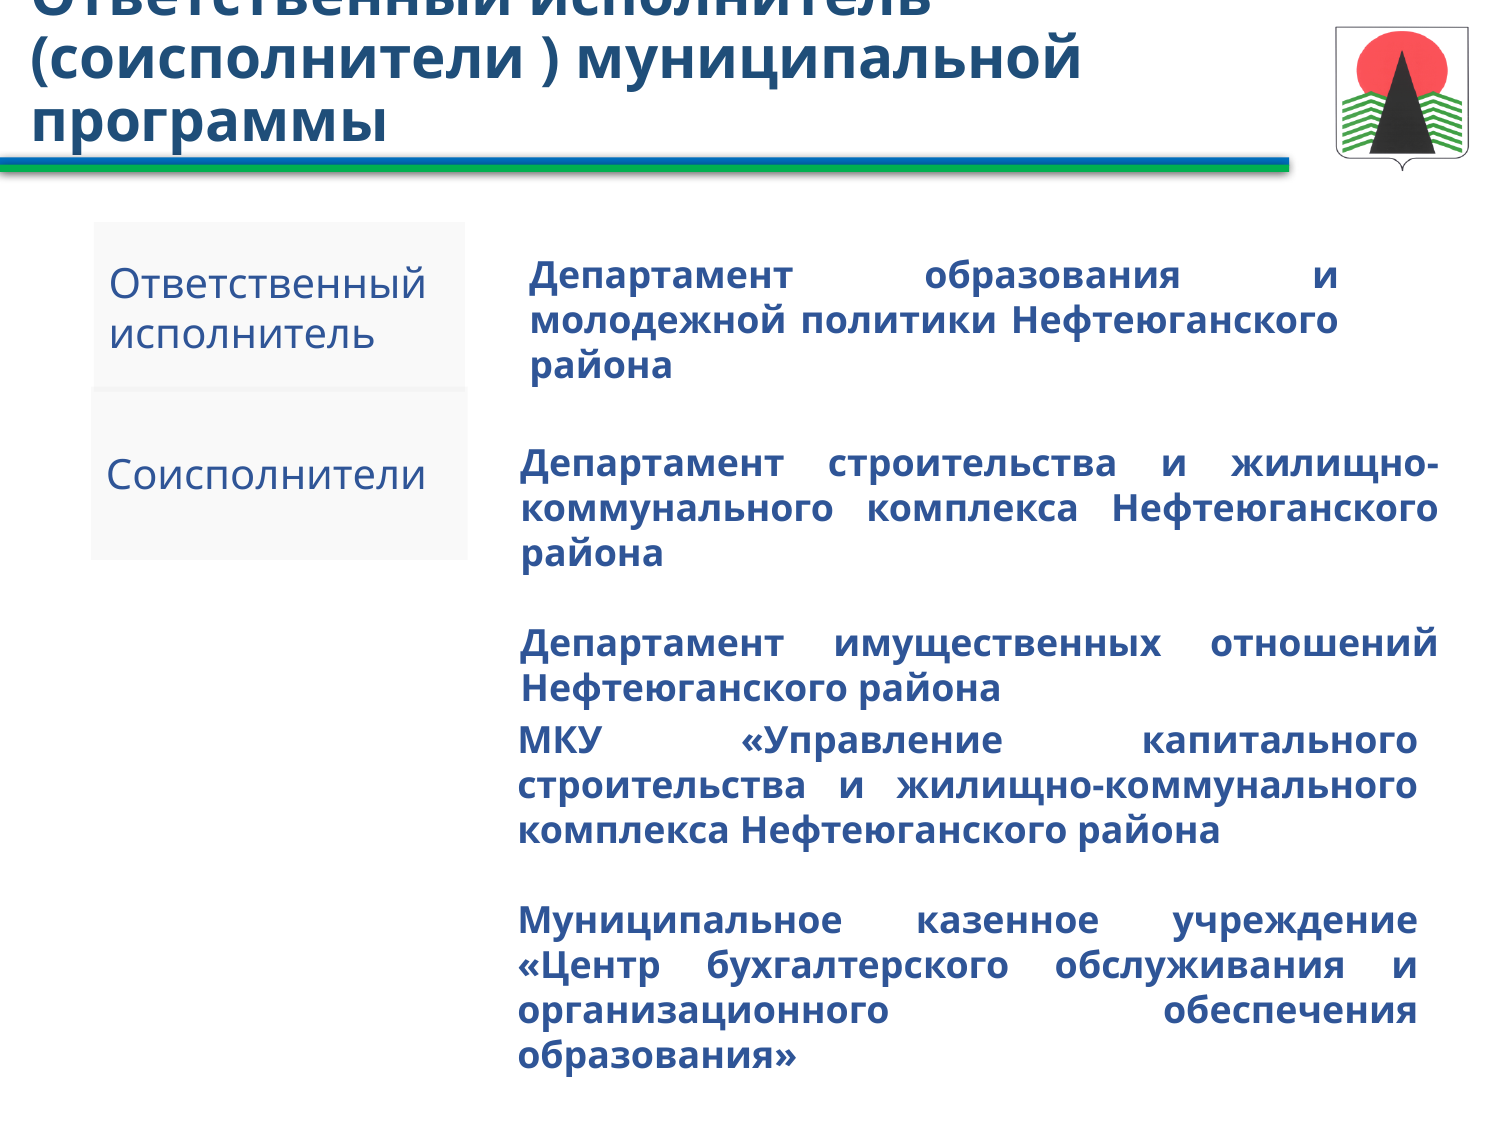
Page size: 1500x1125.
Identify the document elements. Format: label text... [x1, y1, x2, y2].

text_box МКУ «Управление капитального строительства и жилищно-коммунального комплекса Нефтеюганского района [502, 528, 1434, 858]
text_box Ответственный исполнитель [93, 221, 466, 393]
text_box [0, 157, 1290, 172]
text_box [354, 241, 395, 307]
text_box Департамент образования и молодежной политики Нефтеюганского района [514, 244, 1355, 386]
text_box Муниципальное казенное учреждение «Центр бухгалтерского обслуживания и организационного обеспечения образования» [502, 889, 1434, 1084]
text_box Ответственный исполнитель (соисполнители ) муниципальной программы [15, 14, 1434, 162]
picture [1334, 25, 1470, 173]
text_box Соисполнители [90, 386, 469, 561]
text_box Департамент строительства и жилищно-коммунального комплекса Нефтеюганского района Департамент имущественных отношений Нефтеюганского района [505, 386, 1455, 717]
